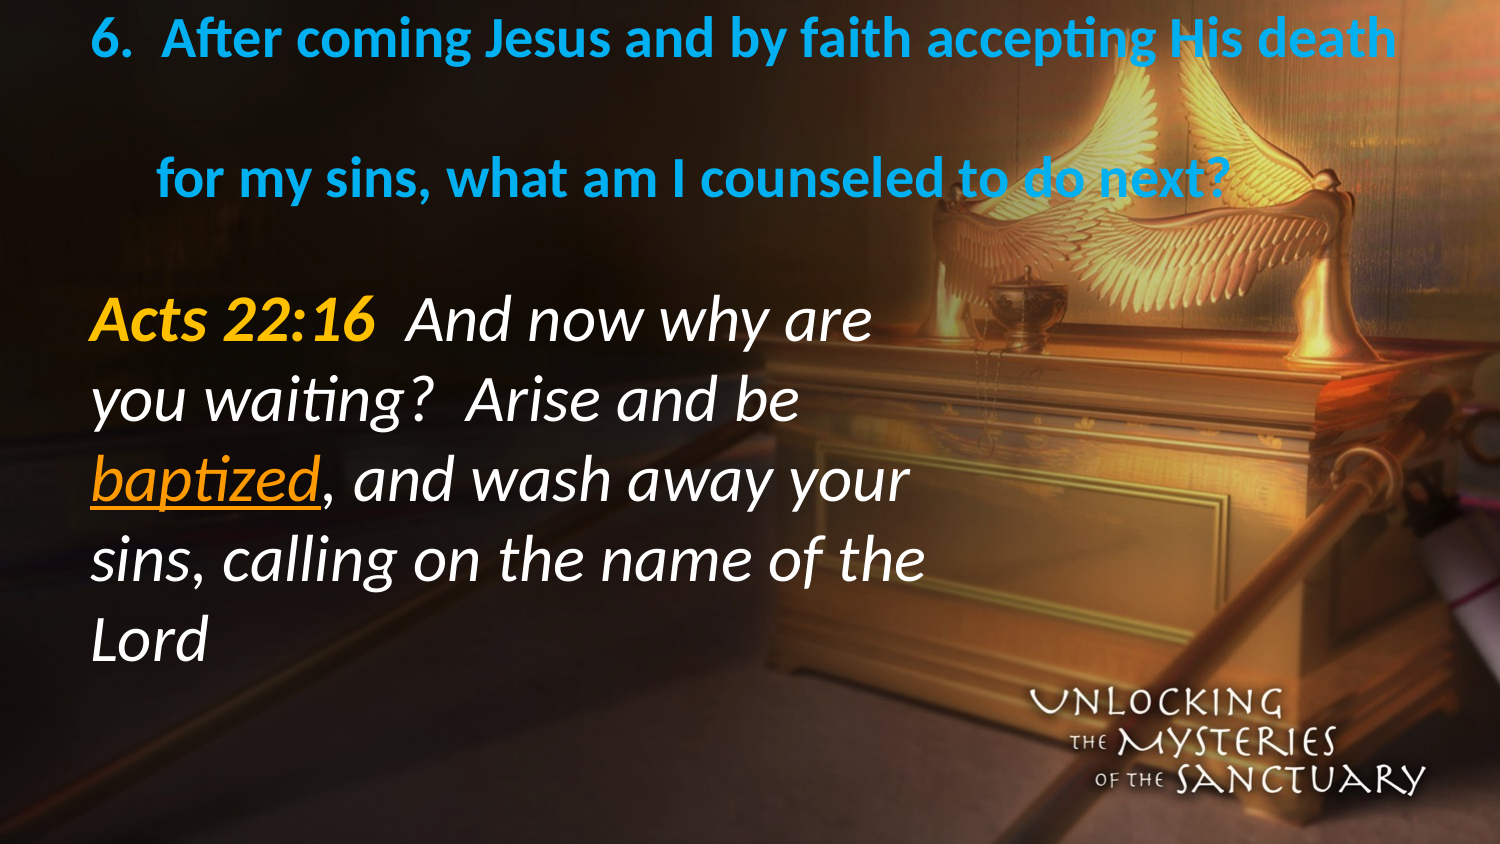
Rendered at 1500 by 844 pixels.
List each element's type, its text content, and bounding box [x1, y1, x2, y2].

picture [1140, 175, 1150, 179]
picture [0, 0, 1500, 844]
title 6. After coming Jesus and by faith accepting His death for my sins, what am I counseled to do next? [75, 33, 1425, 175]
picture [1064, 175, 1075, 191]
list Acts 22:16 And now why are you waiting? Arise and be baptized, and wash away your sins, calling on the name of the Lord [75, 174, 973, 844]
picture [988, 175, 999, 191]
picture [1033, 175, 1043, 191]
